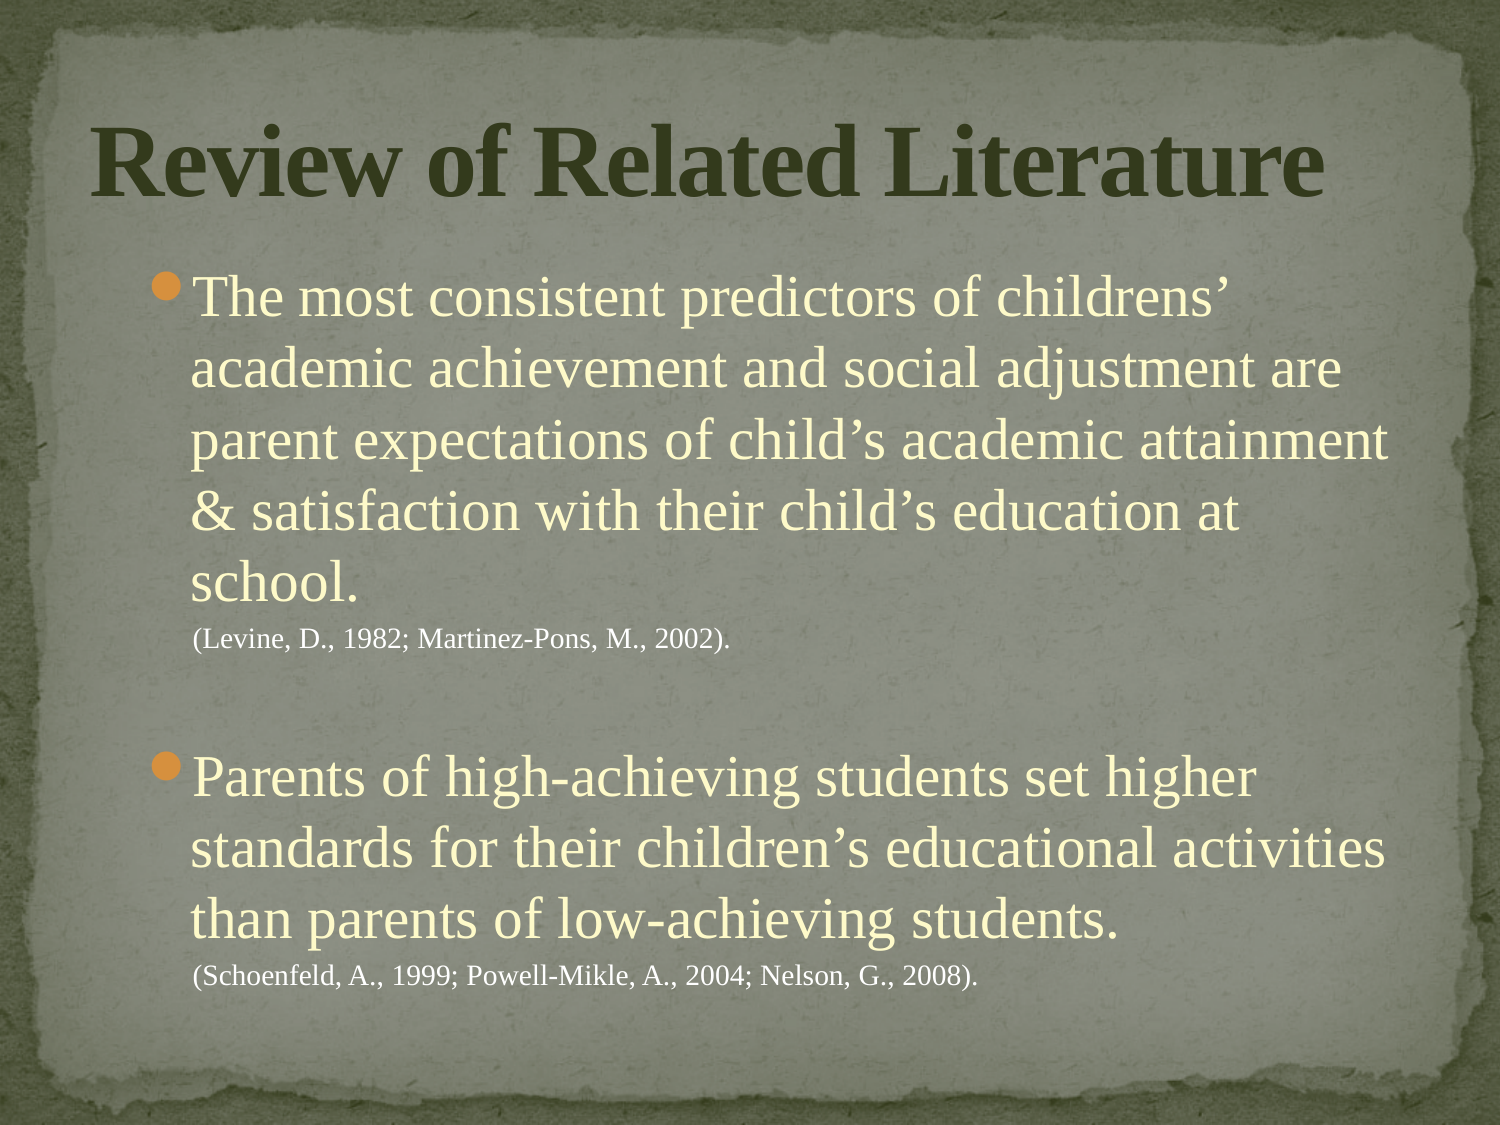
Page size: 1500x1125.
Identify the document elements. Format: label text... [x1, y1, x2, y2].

title Review of Related Literature [74, 24, 1425, 225]
list The most consistent predictors of childrens’ academic achievement and social adjustment are parent expectations of child’s academic attainment & satisfaction with their child’s education at school. (Levine, D., 1982; Martinez-Pons, M., 2002). Parents of high-achieving students set higher standards for their children’s educational activities than parents of low-achieving students. (Schoenfeld, A., 1999; Powell-Mikle, A., 2004; Nelson, G., 2008). [75, 249, 1425, 1000]
